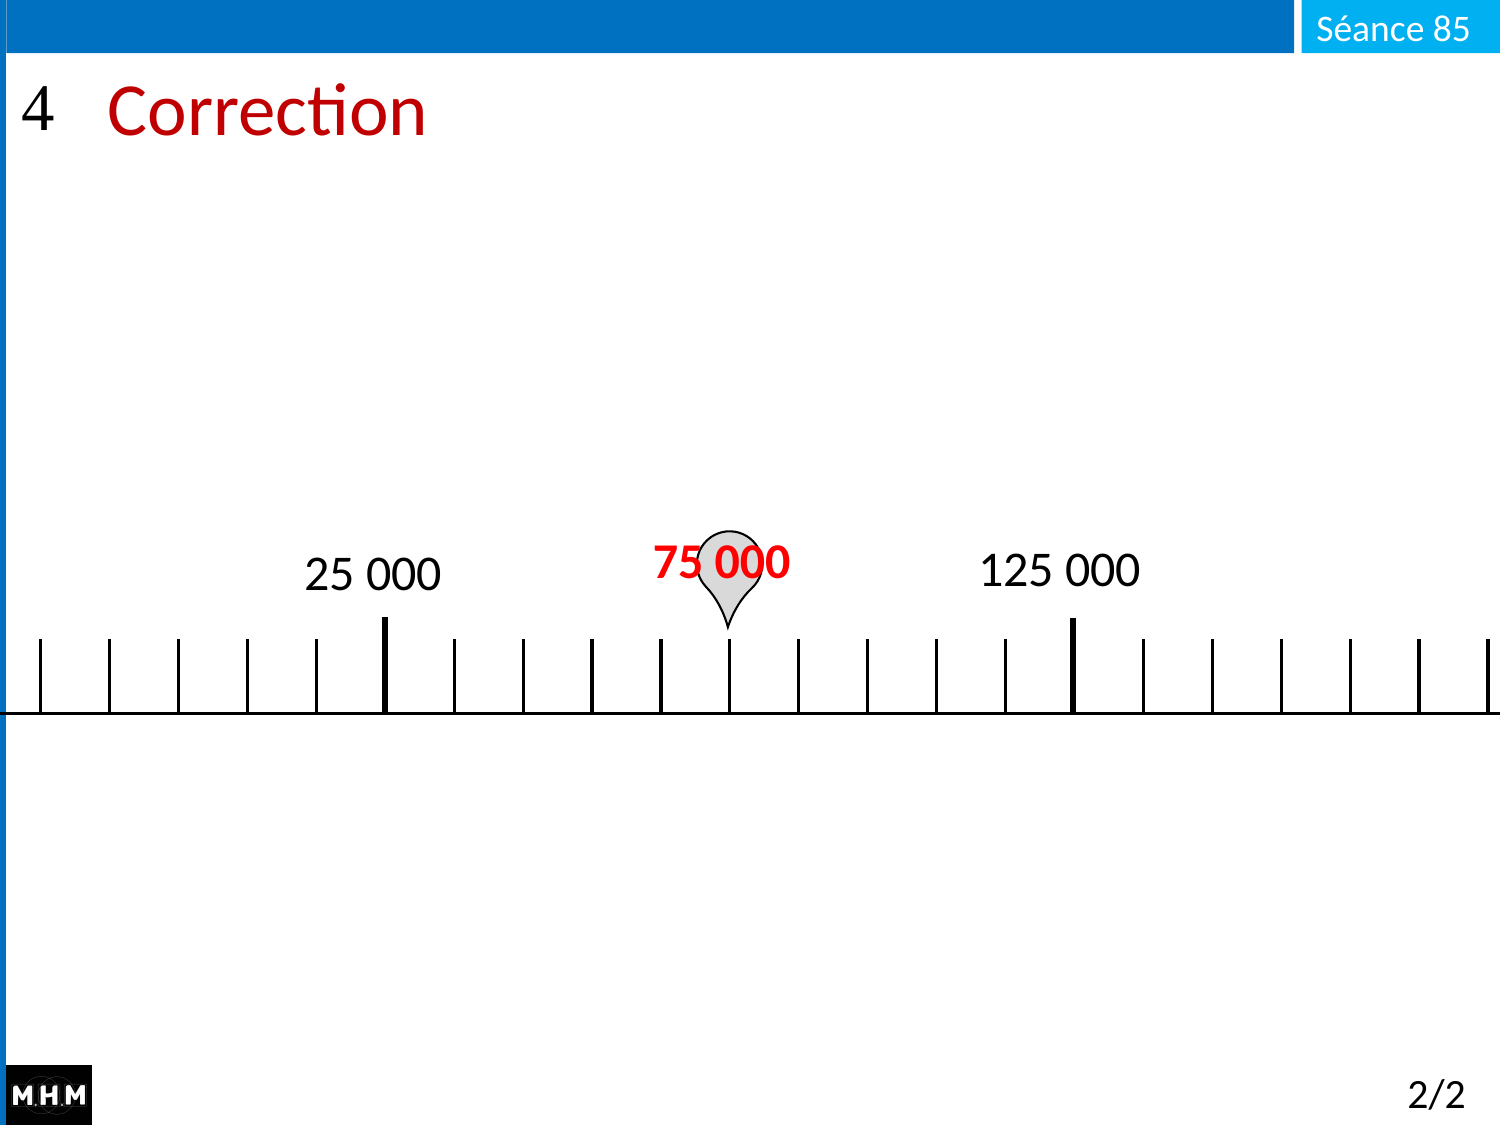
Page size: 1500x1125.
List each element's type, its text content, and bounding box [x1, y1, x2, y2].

text_box 25 000 [289, 533, 481, 609]
picture [6, 1065, 92, 1125]
text_box 125 000 [963, 529, 1183, 604]
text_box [0, 616, 1500, 715]
text_box 75 000 [638, 520, 821, 596]
list 2/2 [1373, 1064, 1500, 1125]
text_box [712, 596, 746, 616]
title Correction [92, 29, 1387, 192]
